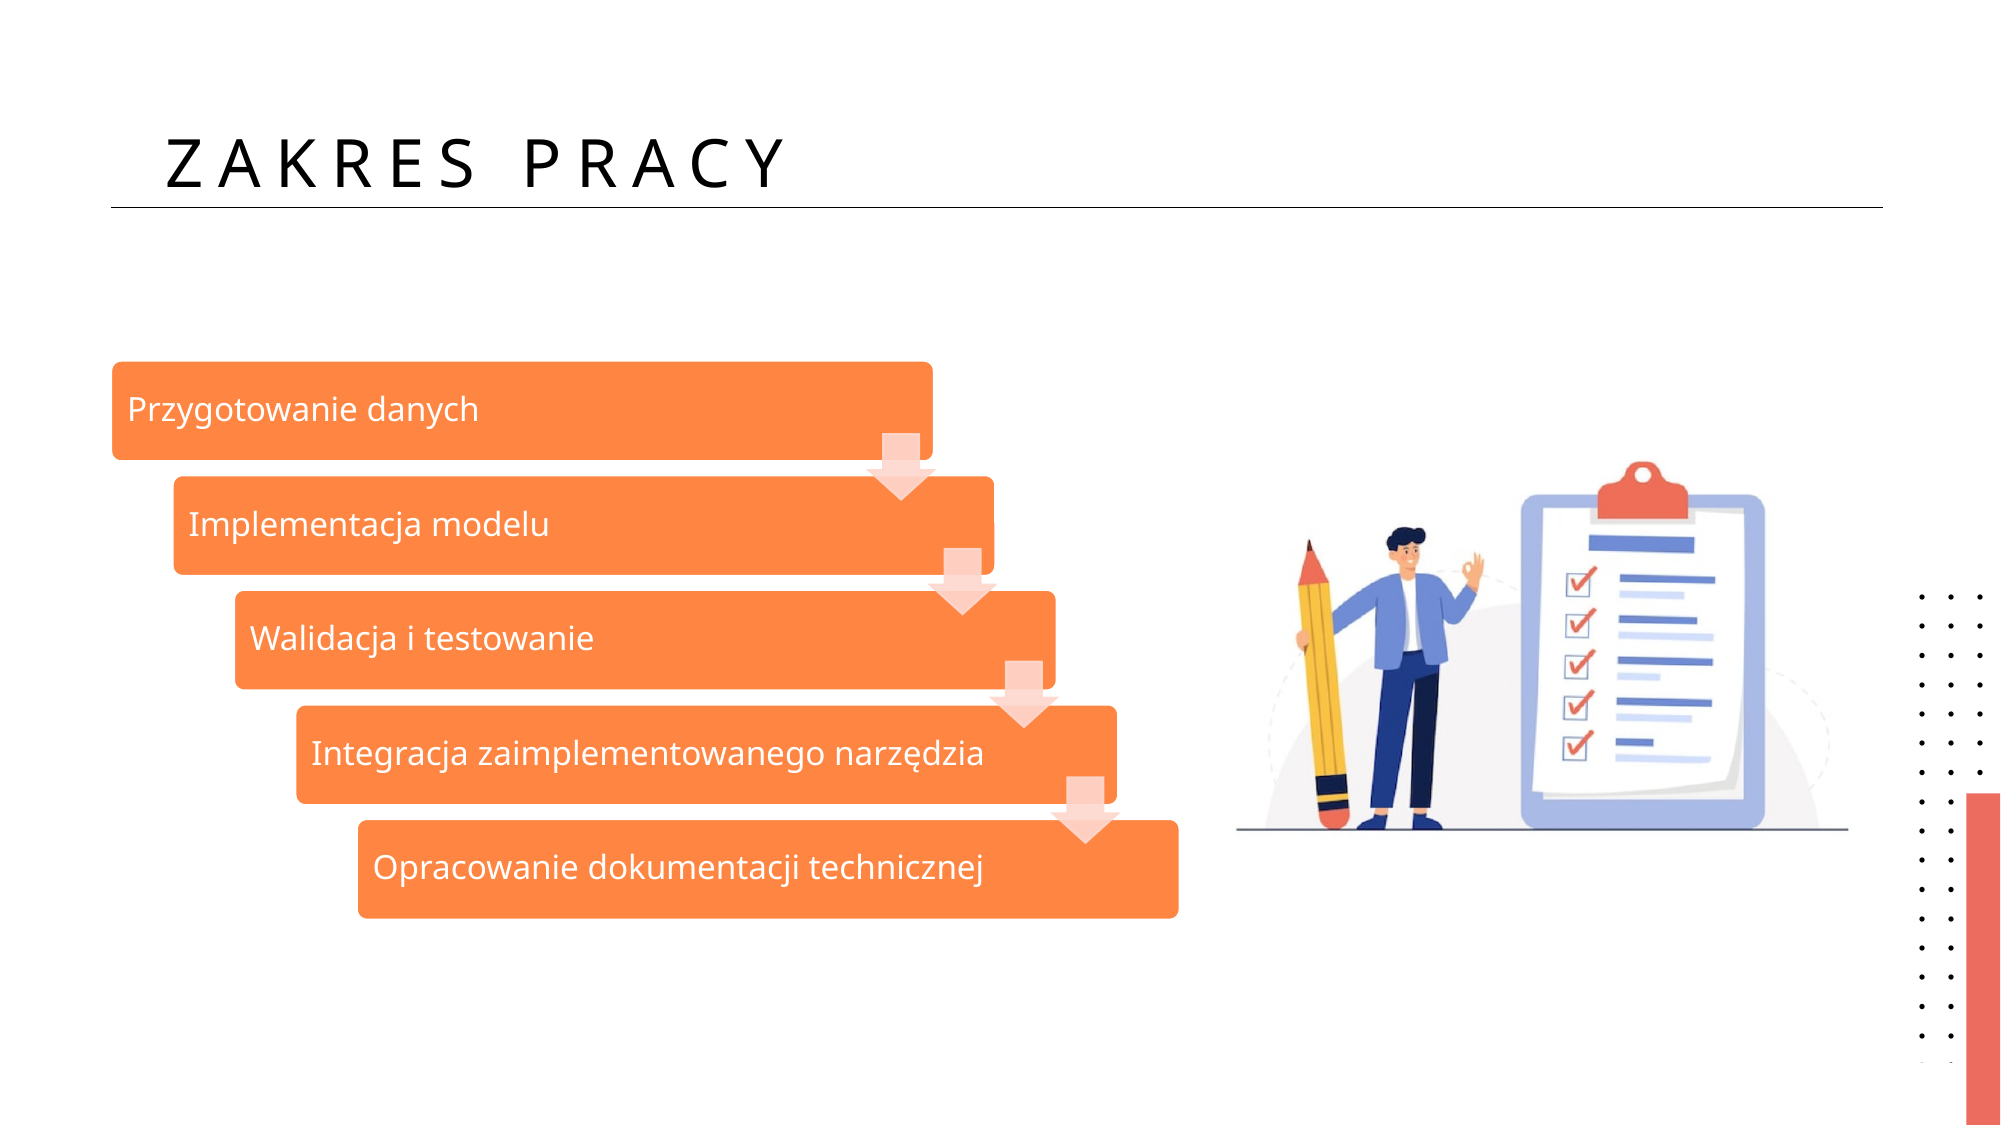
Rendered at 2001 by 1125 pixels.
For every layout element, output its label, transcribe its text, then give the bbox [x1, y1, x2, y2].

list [111, 360, 1180, 920]
picture [1907, 582, 1994, 1064]
picture [1179, 403, 1889, 877]
text_box Zakres pracy [150, 0, 1850, 207]
